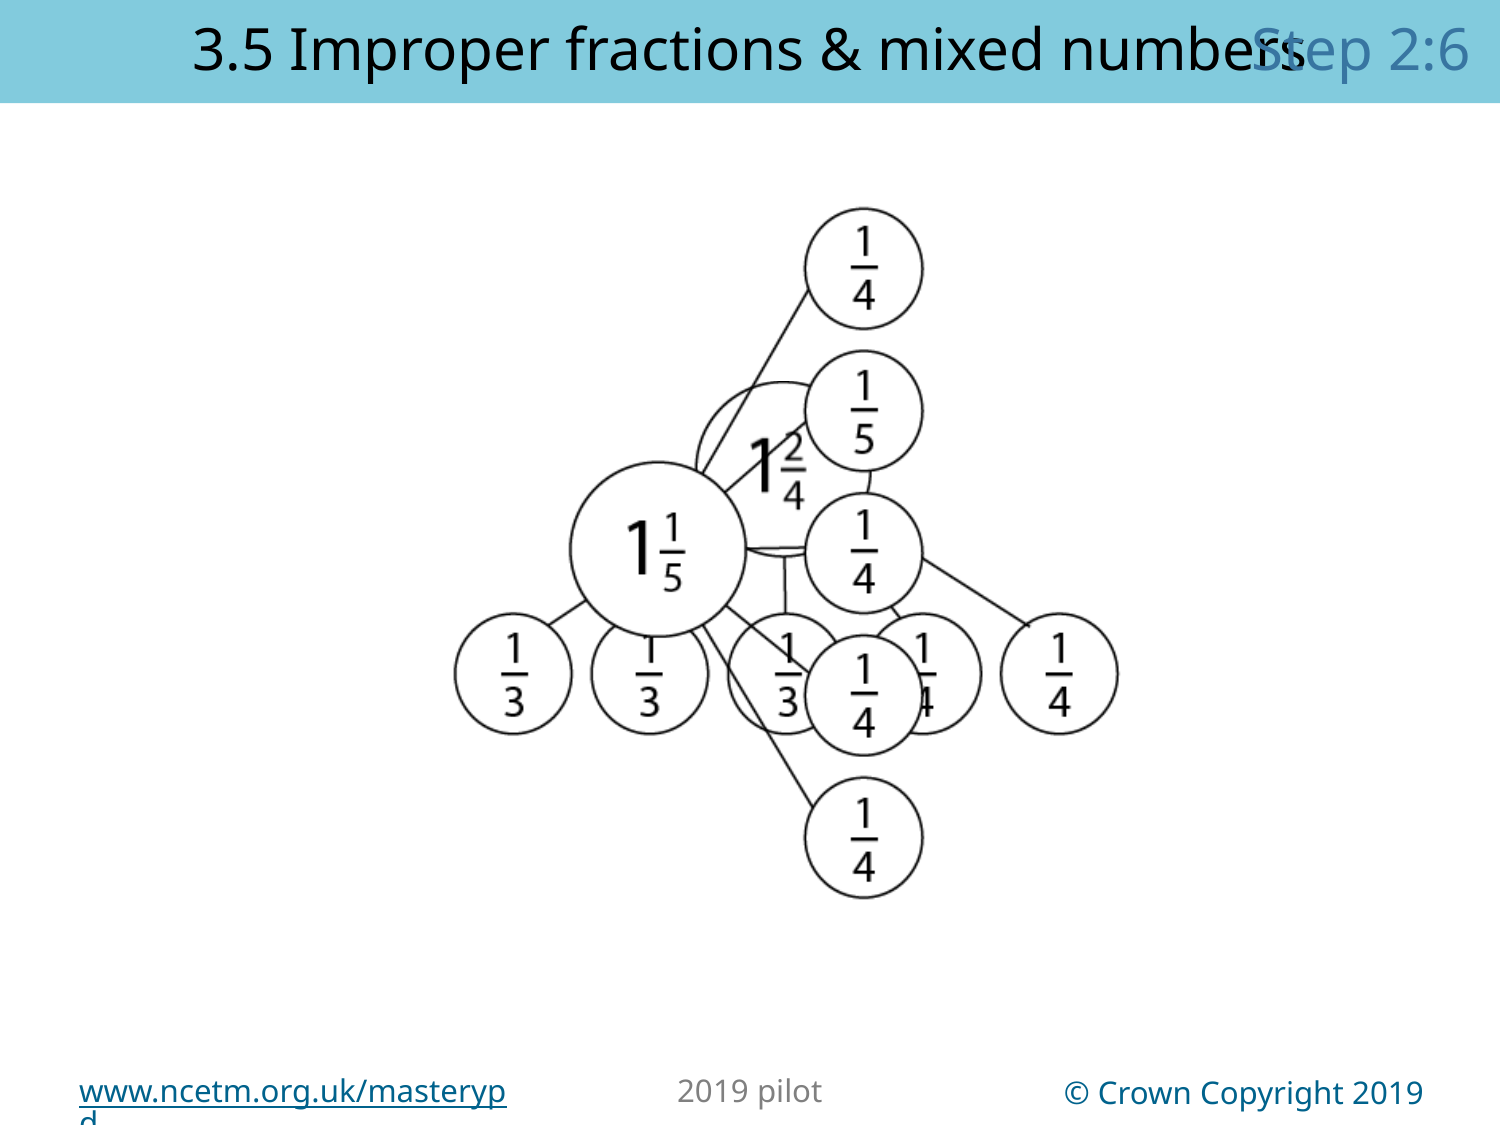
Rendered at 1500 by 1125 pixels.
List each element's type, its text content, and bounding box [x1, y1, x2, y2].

list Step 2:6 [0, 0, 1500, 104]
picture [101, 196, 1399, 929]
